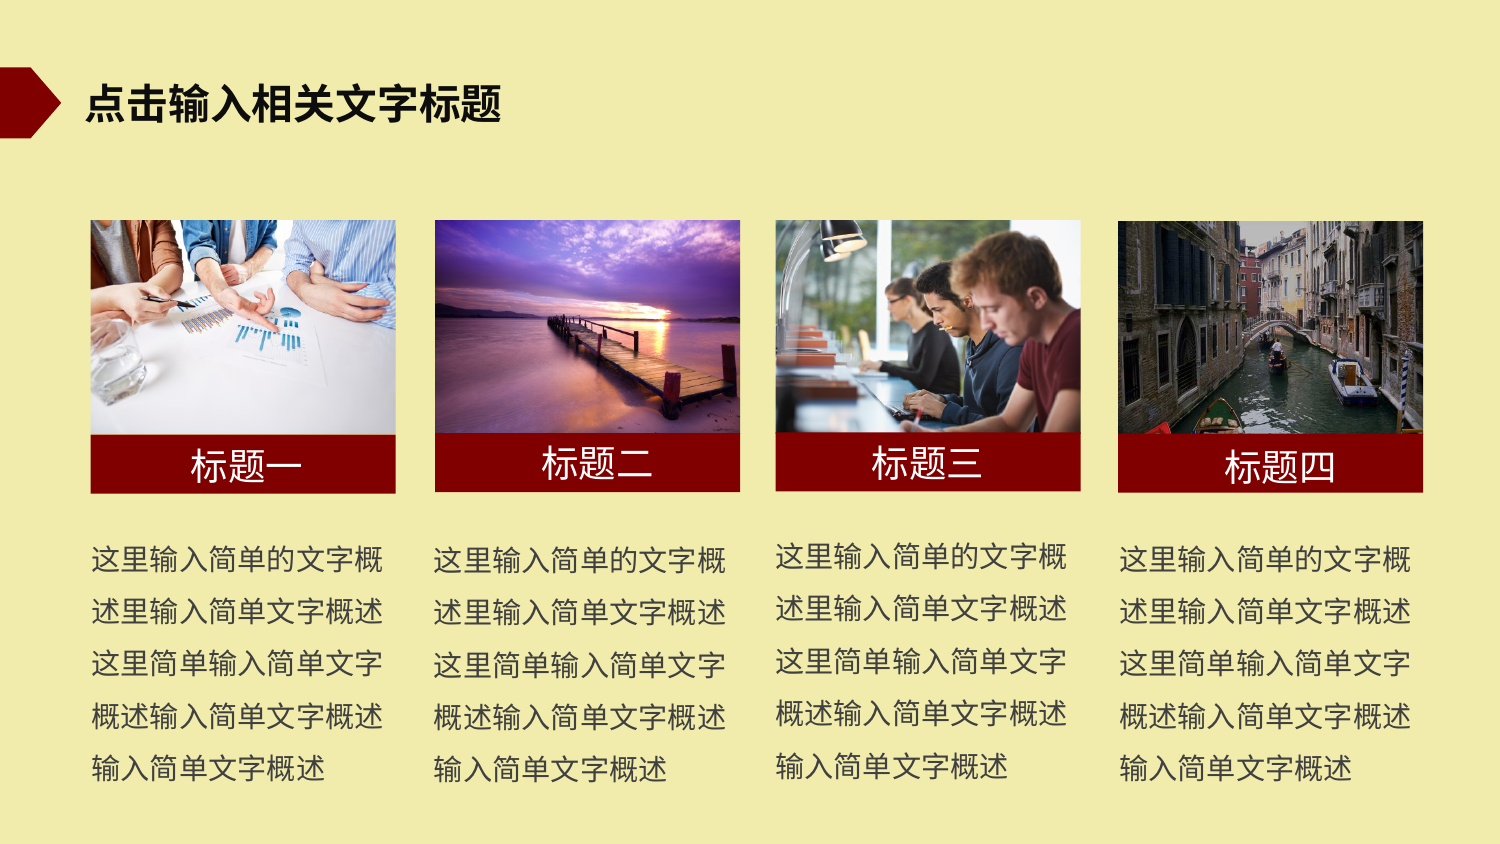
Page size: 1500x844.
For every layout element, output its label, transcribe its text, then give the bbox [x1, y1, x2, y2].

text_box [433, 431, 742, 494]
text_box 标题三 [857, 432, 1000, 493]
text_box 这里输入简单的文字概述里输入简单文字概述这里简单输入简单文字概述输入简单文字概述输入简单文字概述 [760, 513, 1092, 791]
text_box [88, 219, 398, 432]
text_box 这里输入简单的文字概述里输入简单文字概述这里简单输入简单文字概述输入简单文字概述输入简单文字概述 [76, 515, 408, 793]
text_box [88, 432, 398, 496]
text_box 标题一 [175, 435, 319, 496]
text_box 标题二 [526, 432, 669, 493]
text_box [774, 219, 1083, 430]
text_box [0, 65, 63, 141]
text_box 这里输入简单的文字概述里输入简单文字概述这里简单输入简单文字概述输入简单文字概述输入简单文字概述 [1104, 515, 1436, 793]
text_box [433, 219, 742, 431]
text_box 标题四 [1209, 436, 1352, 497]
text_box [1116, 220, 1425, 432]
text_box [774, 430, 1083, 493]
text_box 点击输入相关文字标题 [70, 70, 518, 135]
text_box [1116, 432, 1425, 495]
text_box 这里输入简单的文字概述里输入简单文字概述这里简单输入简单文字概述输入简单文字概述输入简单文字概述 [419, 517, 750, 794]
